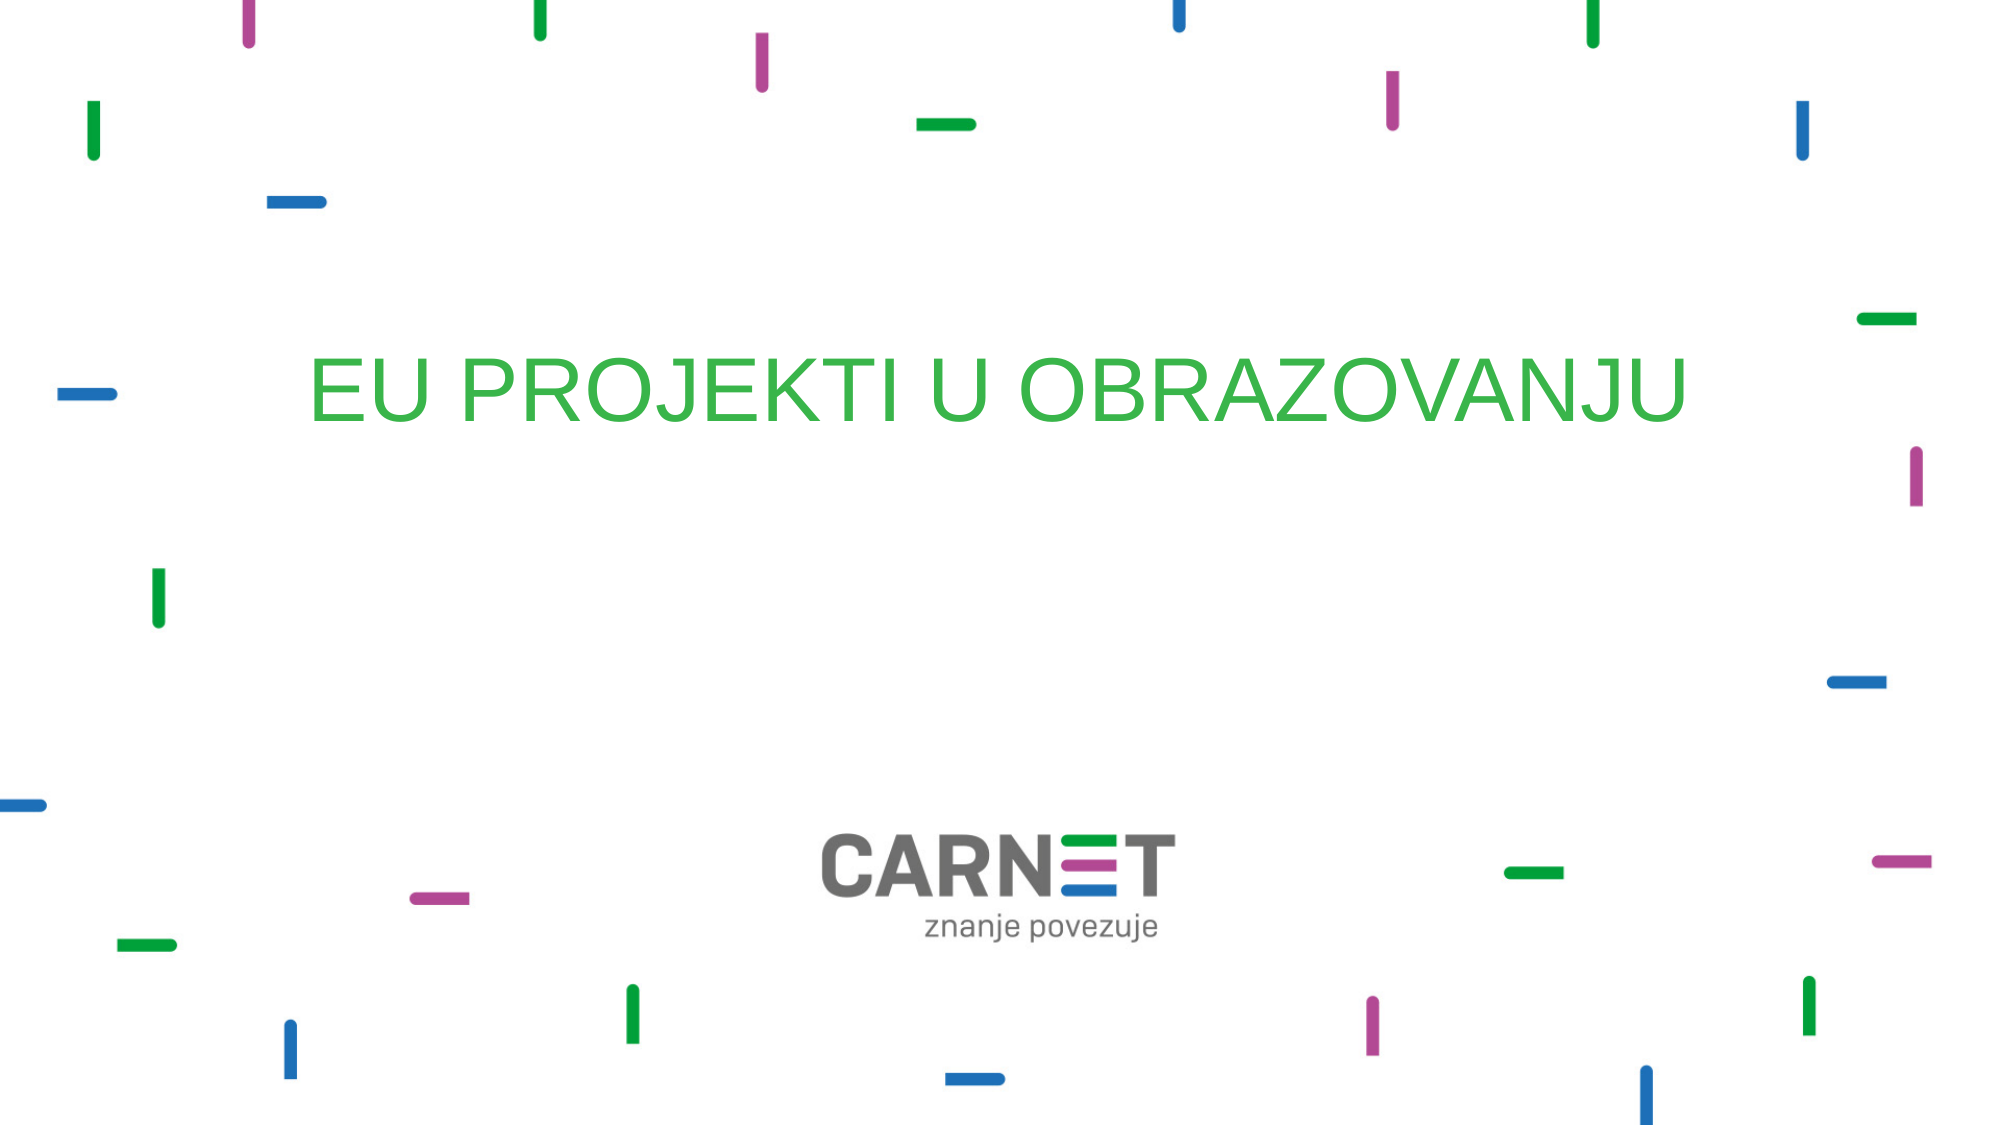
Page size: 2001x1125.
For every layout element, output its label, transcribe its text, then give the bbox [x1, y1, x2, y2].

title EU projekti u obrazovanju [150, 344, 1850, 469]
picture [0, 0, 2001, 1125]
